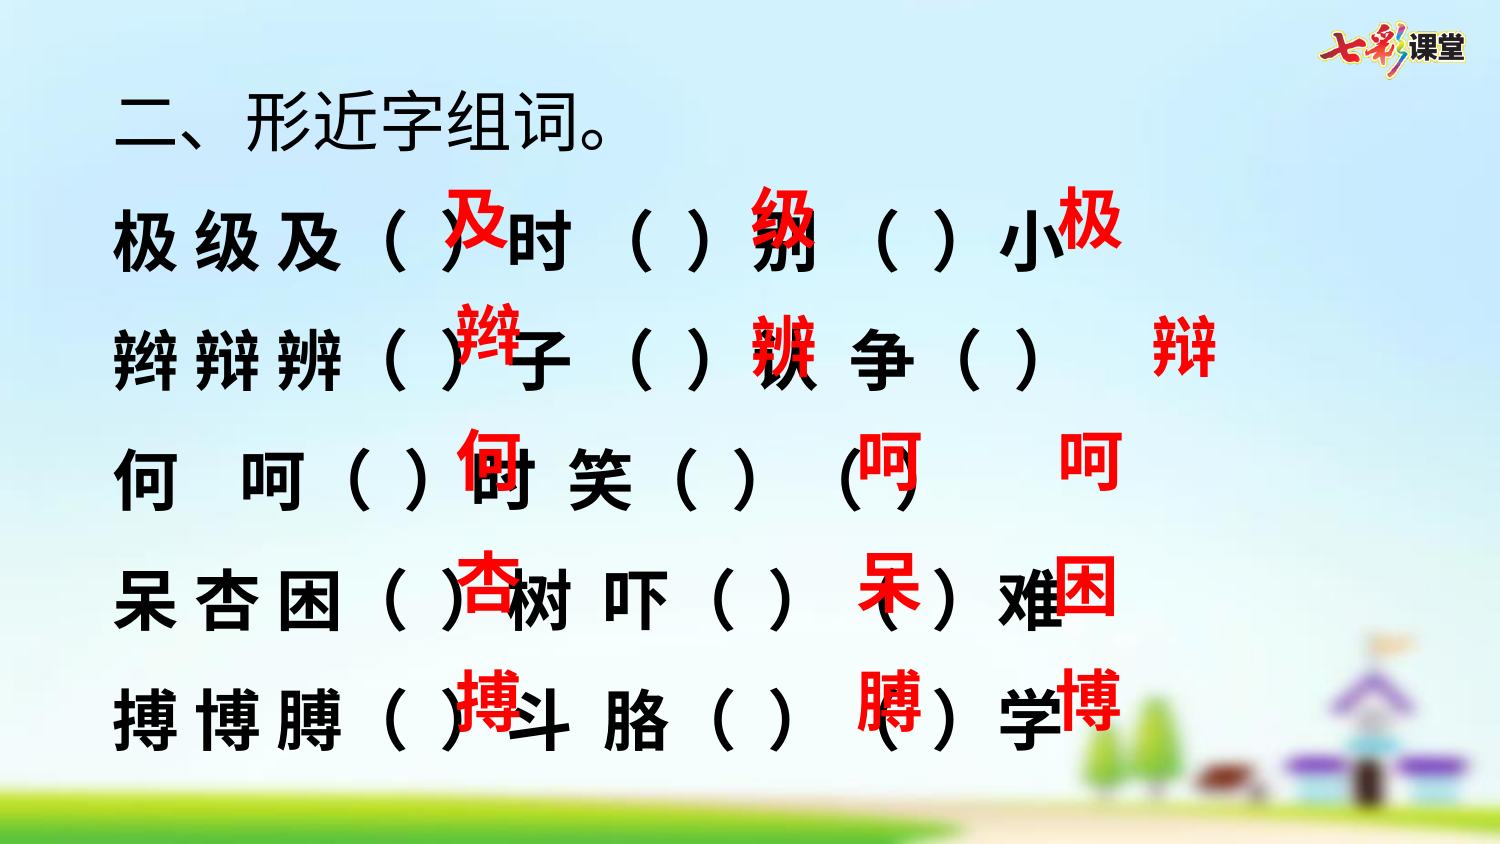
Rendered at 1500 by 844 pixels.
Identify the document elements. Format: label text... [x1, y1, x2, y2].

text_box 辫 [440, 285, 533, 381]
text_box 呆 [841, 533, 935, 629]
text_box 呵 [841, 410, 935, 506]
text_box 博 [1040, 651, 1133, 746]
text_box 杏 [440, 533, 533, 629]
text_box 二、形近字组词。 极 级 及（ ）时 （ ）别 （ ）小 辫 辩 辨（ ）子 （ ）认 争（ ） 何 呵（ ）时 笑（ ）（ ） 呆 杏 困（ ）树 吓（ ）（ ）难 搏 博 膊（ ）斗 胳（ ）（ ）学 [97, 32, 1353, 767]
text_box 及 [428, 169, 523, 264]
text_box 何 [440, 410, 533, 506]
text_box 搏 [440, 651, 533, 747]
text_box 级 [735, 169, 828, 264]
text_box 呵 [1042, 410, 1135, 506]
text_box 辩 [1137, 297, 1230, 393]
text_box 极 [1042, 169, 1135, 264]
picture [0, 0, 1500, 844]
text_box 困 [1037, 536, 1131, 631]
text_box 膊 [841, 651, 935, 747]
text_box 辨 [735, 297, 828, 393]
